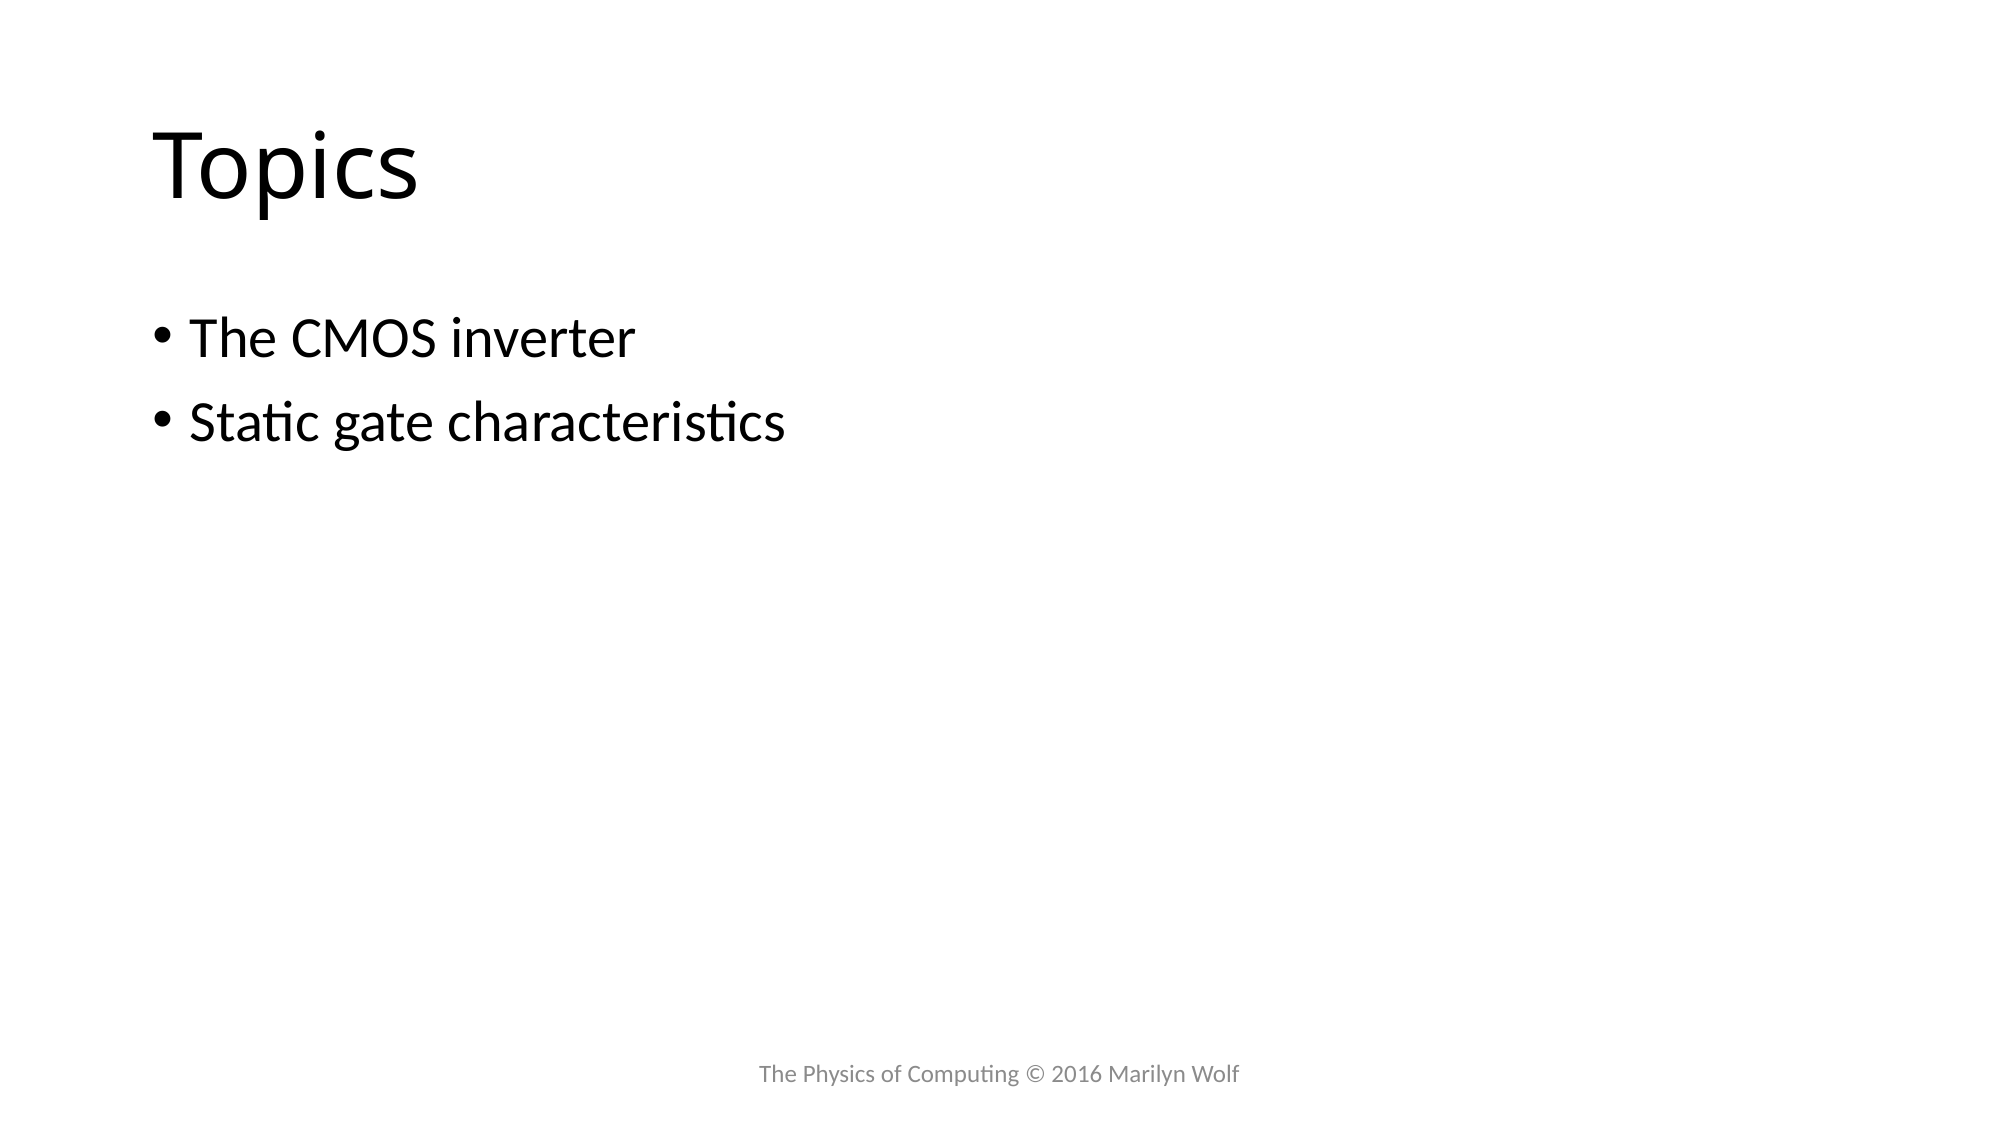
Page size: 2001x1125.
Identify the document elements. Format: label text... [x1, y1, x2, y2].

footer The Physics of Computing © 2016 Marilyn Wolf [662, 1042, 1338, 1103]
title Topics [137, 59, 1863, 278]
list The CMOS inverter Static gate characteristics [137, 299, 1863, 1014]
